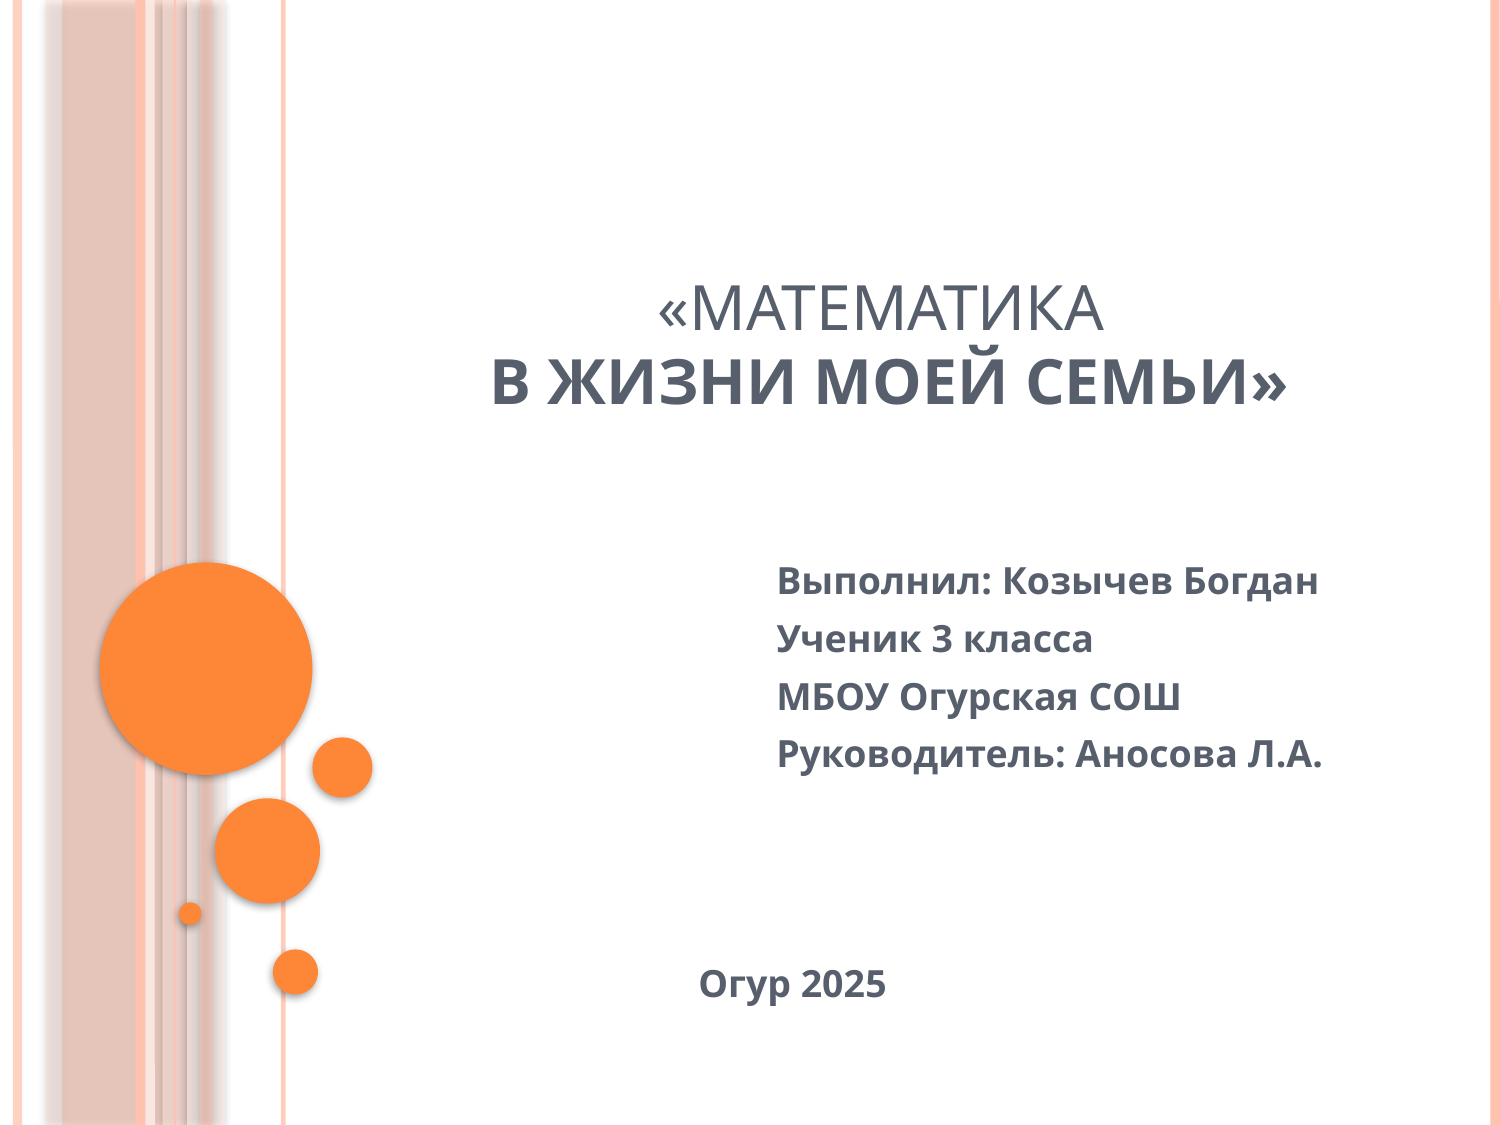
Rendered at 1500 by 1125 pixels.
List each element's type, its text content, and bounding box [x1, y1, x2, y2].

title «Математика в жизни моей семьи» [375, 212, 1388, 425]
subtitle Выполнил: Козычев Богдан Ученик 3 класса МБОУ Огурская СОШ Руководитель: Аносова Л.А. Огур 2025 [624, 549, 1388, 1050]
